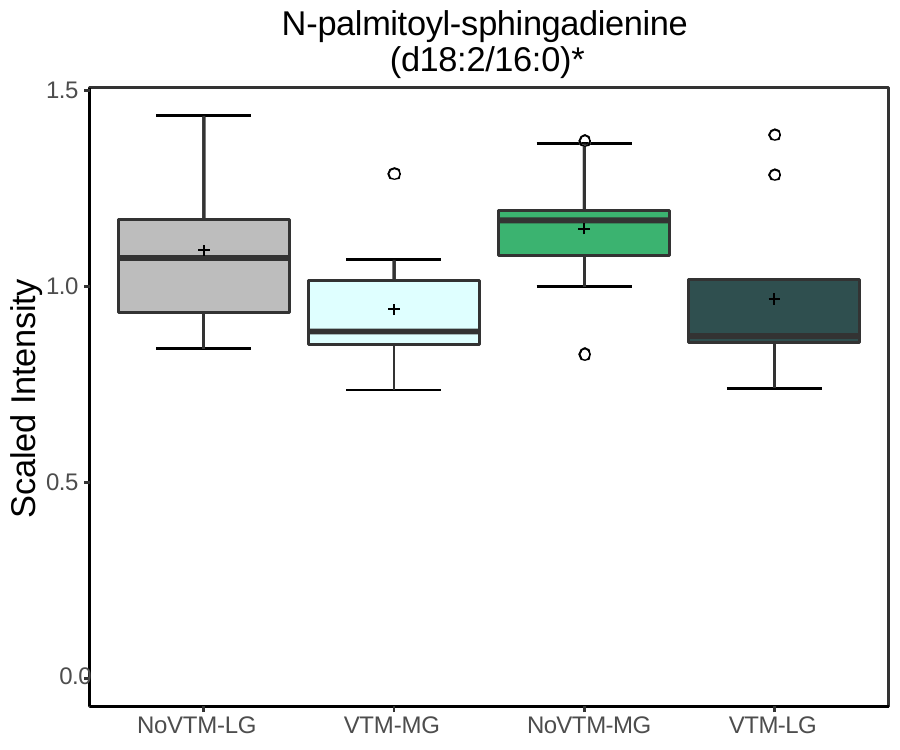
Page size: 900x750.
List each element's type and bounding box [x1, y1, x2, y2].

text_box [1, 268, 82, 521]
text_box [83, 86, 891, 738]
slide_number [134, 713, 275, 750]
text_box [44, 72, 82, 104]
title [130, 0, 770, 86]
footer [57, 661, 95, 750]
